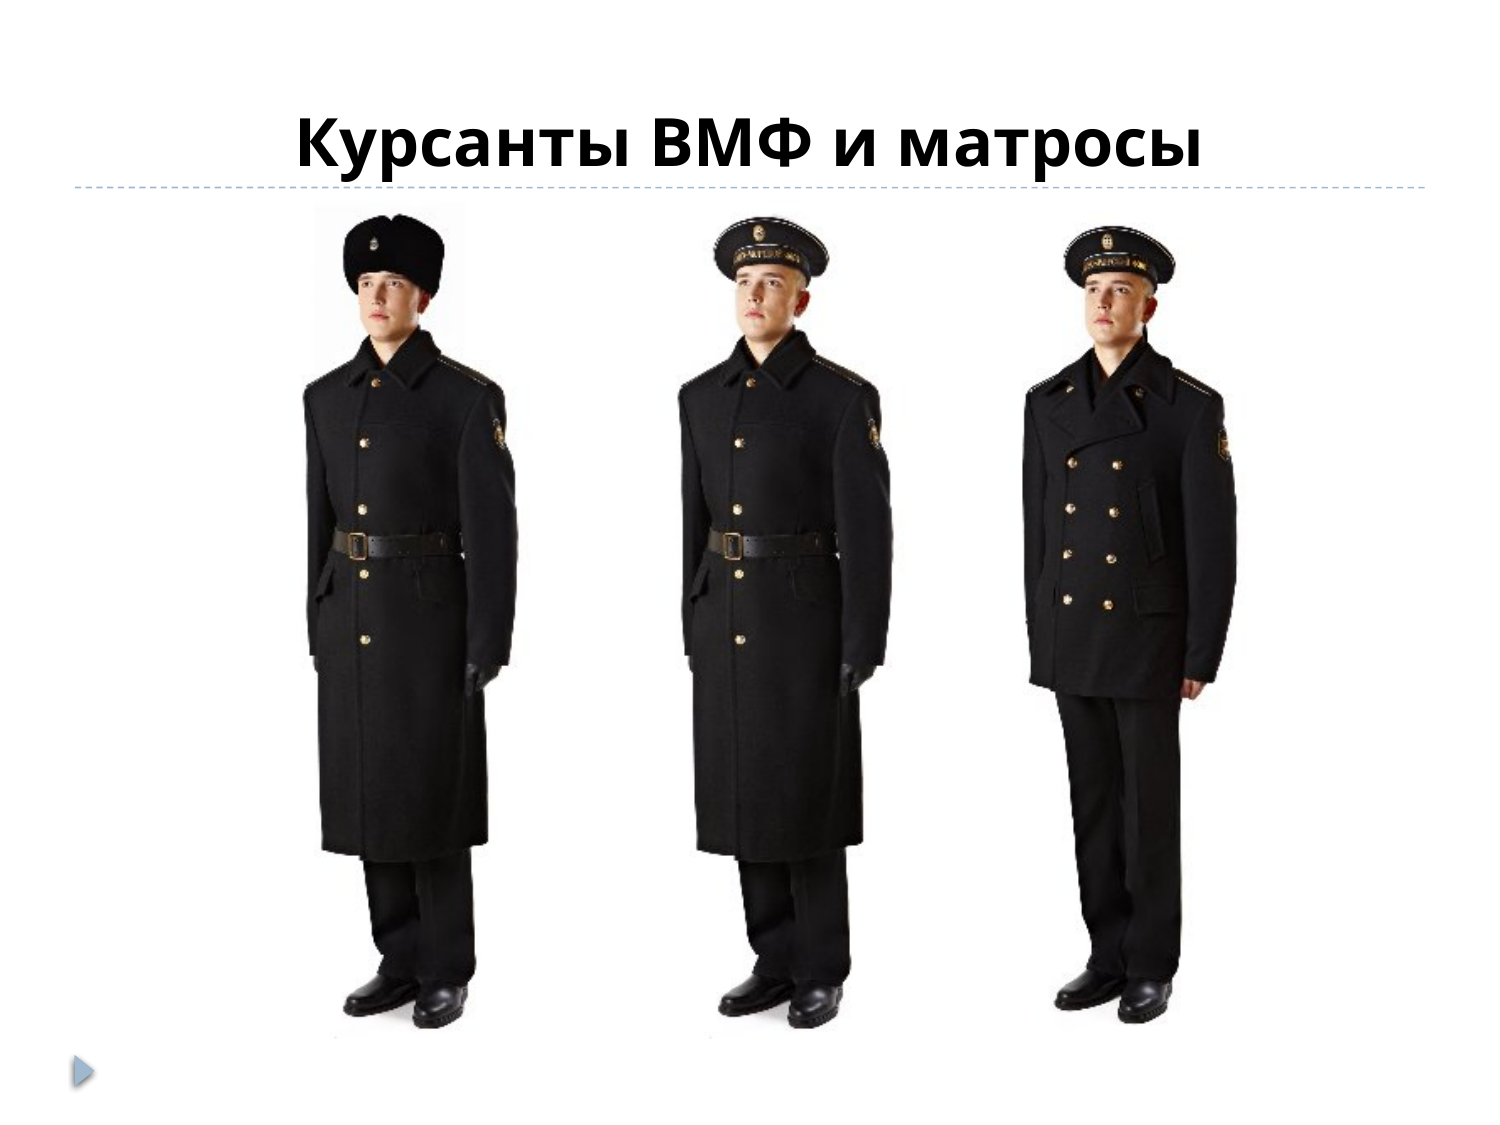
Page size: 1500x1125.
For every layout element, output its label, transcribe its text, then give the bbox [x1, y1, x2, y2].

picture [234, 198, 571, 1040]
picture [609, 198, 946, 1040]
picture [956, 210, 1286, 1032]
title Курсанты ВМФ и матросы [75, 37, 1425, 188]
